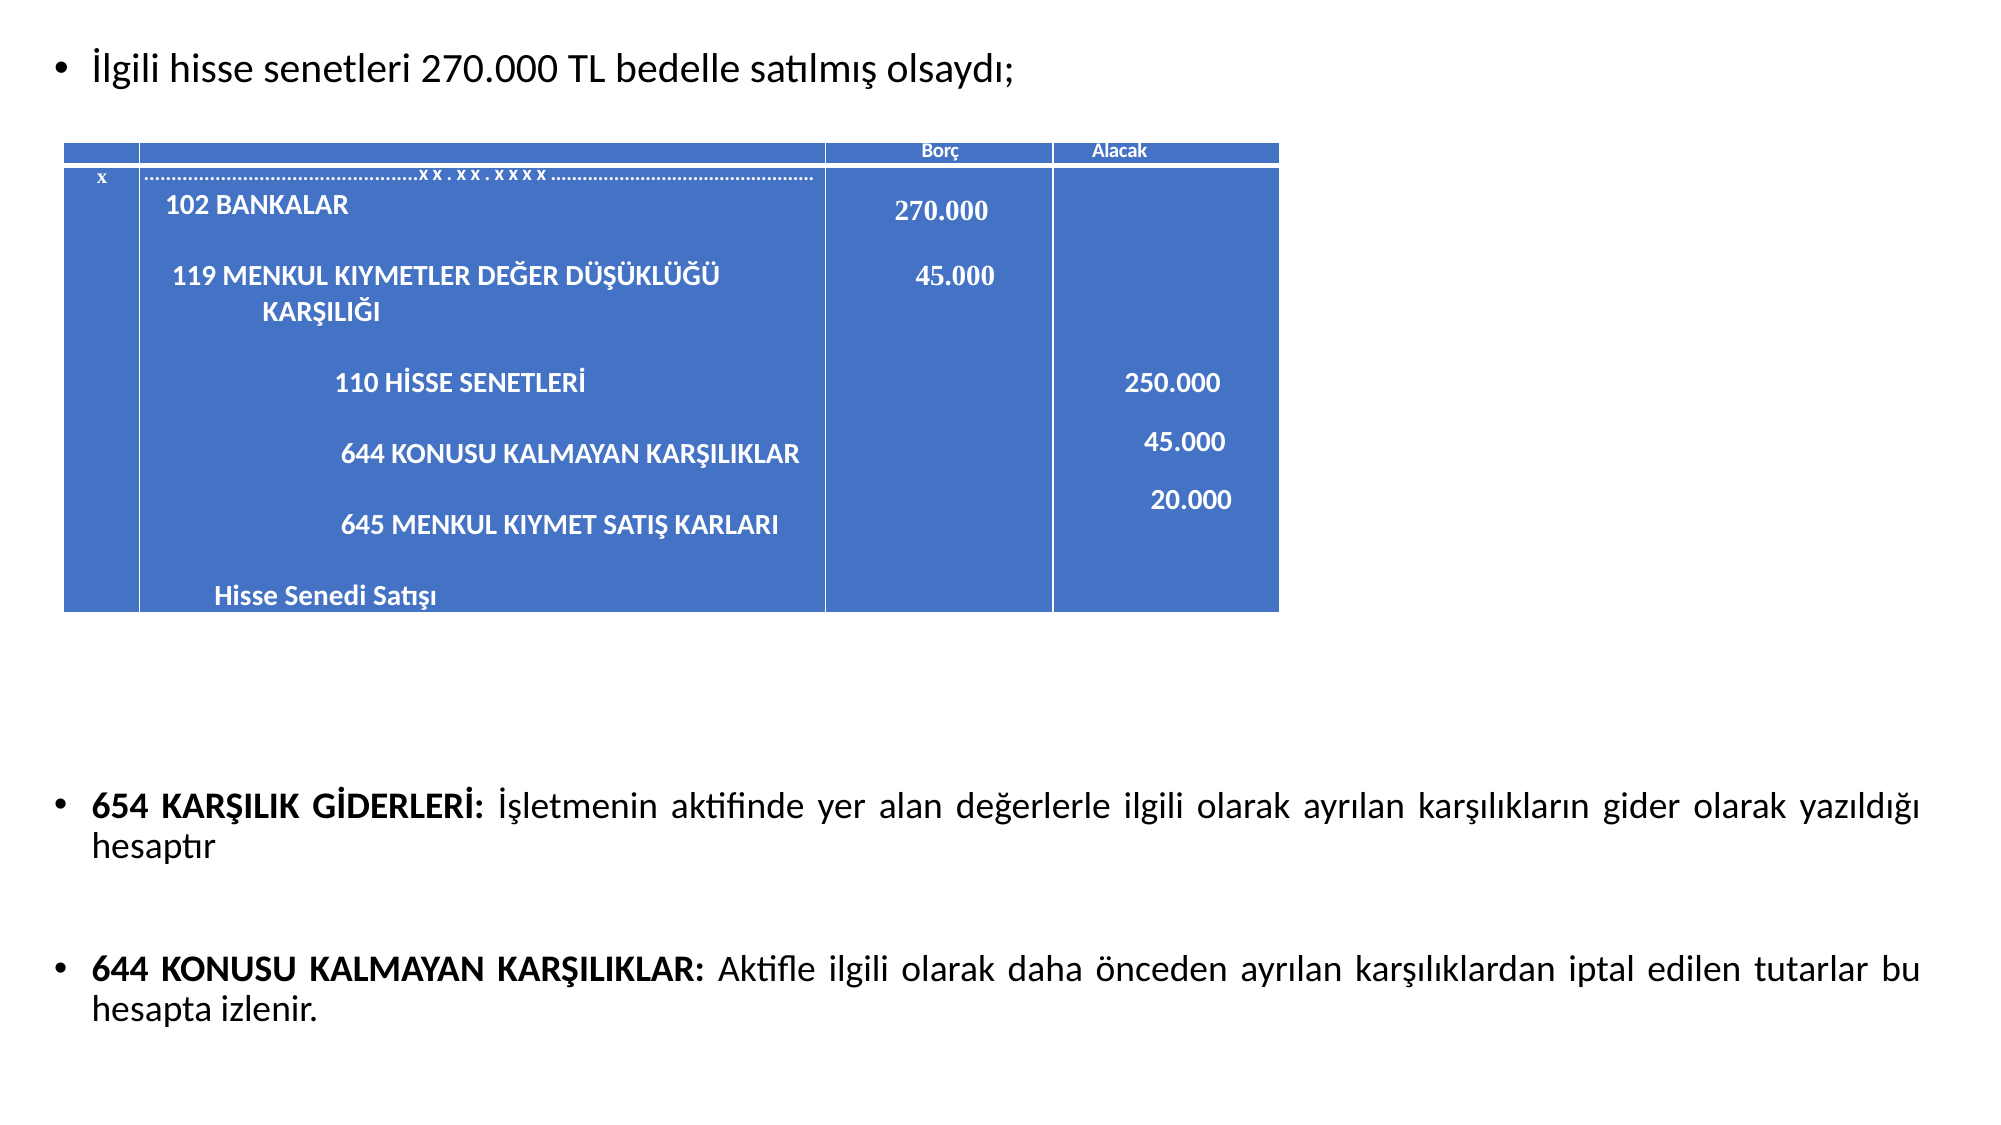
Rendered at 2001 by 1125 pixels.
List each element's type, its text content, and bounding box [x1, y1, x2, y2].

table_cell 270.000 45.000 [826, 168, 1052, 612]
list İlgili hisse senetleri 270.000 TL bedelle satılmış olsaydı; 654 KARŞILIK GİDERLERİ: İşletmenin aktifinde yer alan değerlerle ilgili olarak ayrılan karşılıkların gider olarak yazıldığı hesaptır 644 KONUSU KALMAYAN KARŞILIKLAR: Aktifle ilgili olarak daha önceden ayrılan karşılıklardan iptal edilen tutarlar bu hesapta izlenir. [39, 39, 1937, 1066]
table_cell 250.000 45.000 20.000 [1054, 168, 1279, 612]
table_header Borç [826, 143, 1052, 163]
table_cell x [64, 168, 139, 612]
table_header [140, 143, 825, 163]
table_cell ..................................................xx.xx.xxxx.................................................. 102 BANKALAR 119 MENKUL KIYMETLER DEĞER DÜŞÜKLÜĞÜ KARŞILIĞI 110 HİSSE SENETLERİ 644 KONUSU KALMAYAN KARŞILIKLAR 645 MENKUL KIYMET SATIŞ KARLARI Hisse Senedi Satışı [140, 168, 825, 612]
table_header [64, 143, 139, 163]
table_header Alacak [1054, 143, 1279, 163]
